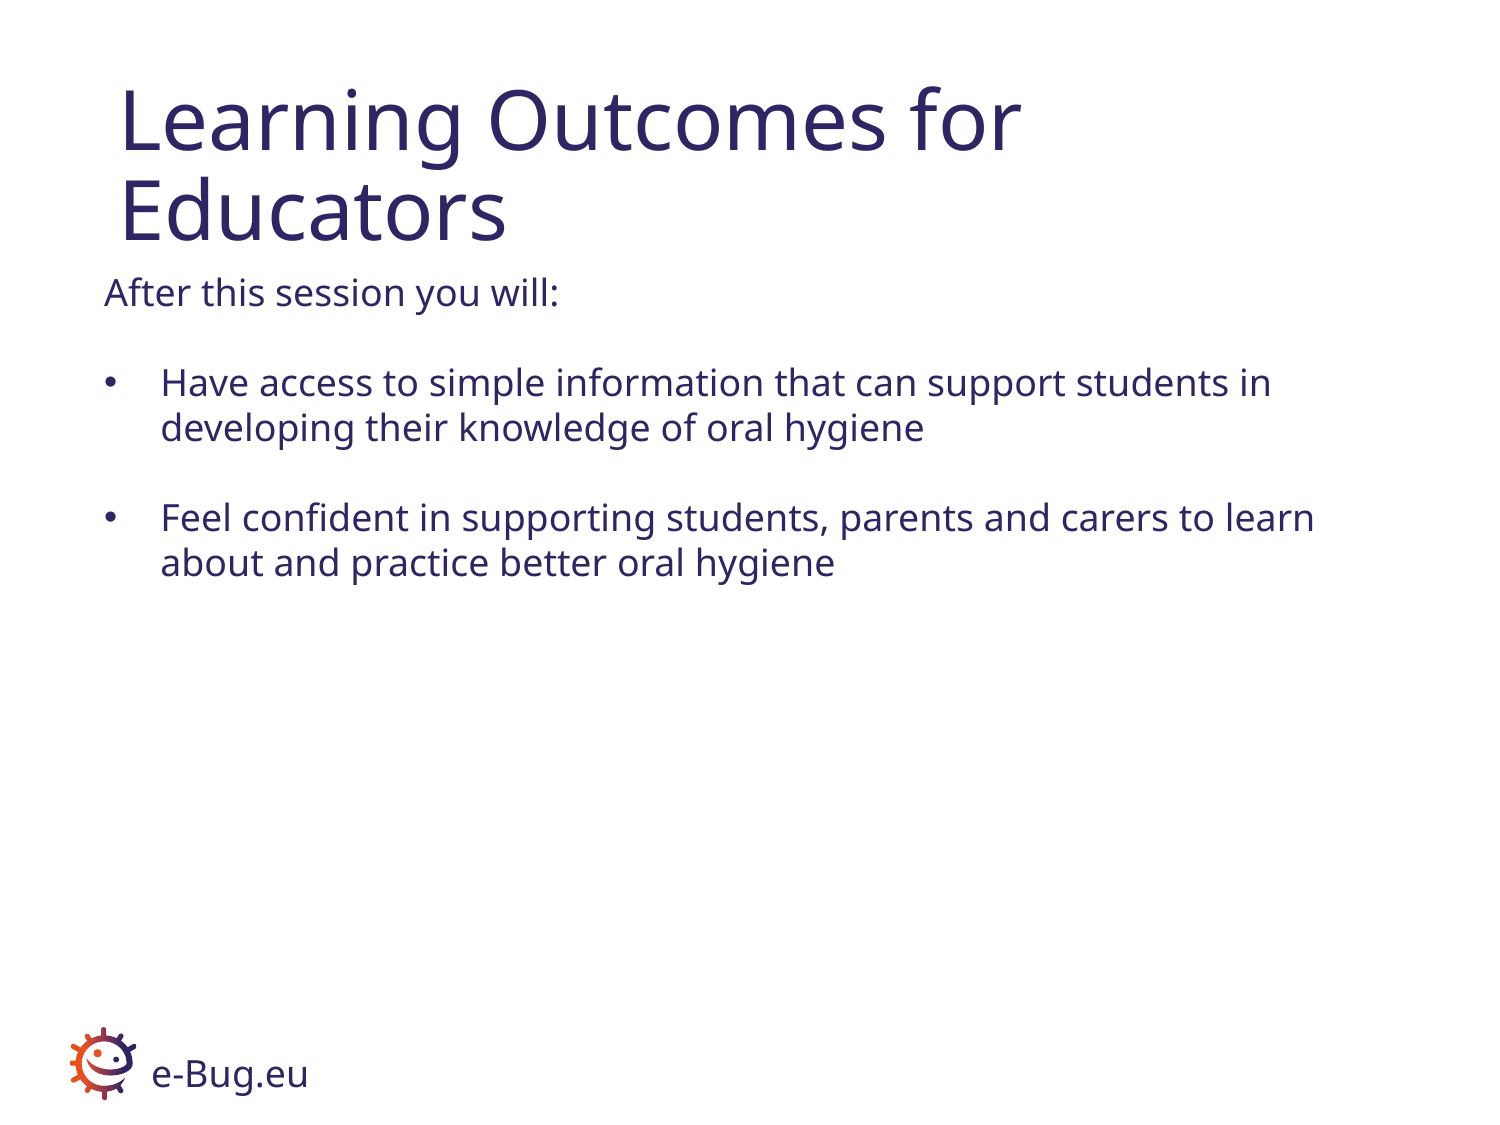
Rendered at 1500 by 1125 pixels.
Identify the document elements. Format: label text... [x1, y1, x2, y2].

footer e-Bug.eu [136, 1042, 643, 1103]
picture [69, 1027, 137, 1103]
title Learning Outcomes for Educators [103, 59, 1438, 278]
text_box After this session you will: Have access to simple information that can support students in developing their knowledge of oral hygiene Feel confident in supporting students, parents and carers to learn about and practice better oral hygiene [89, 261, 1364, 637]
